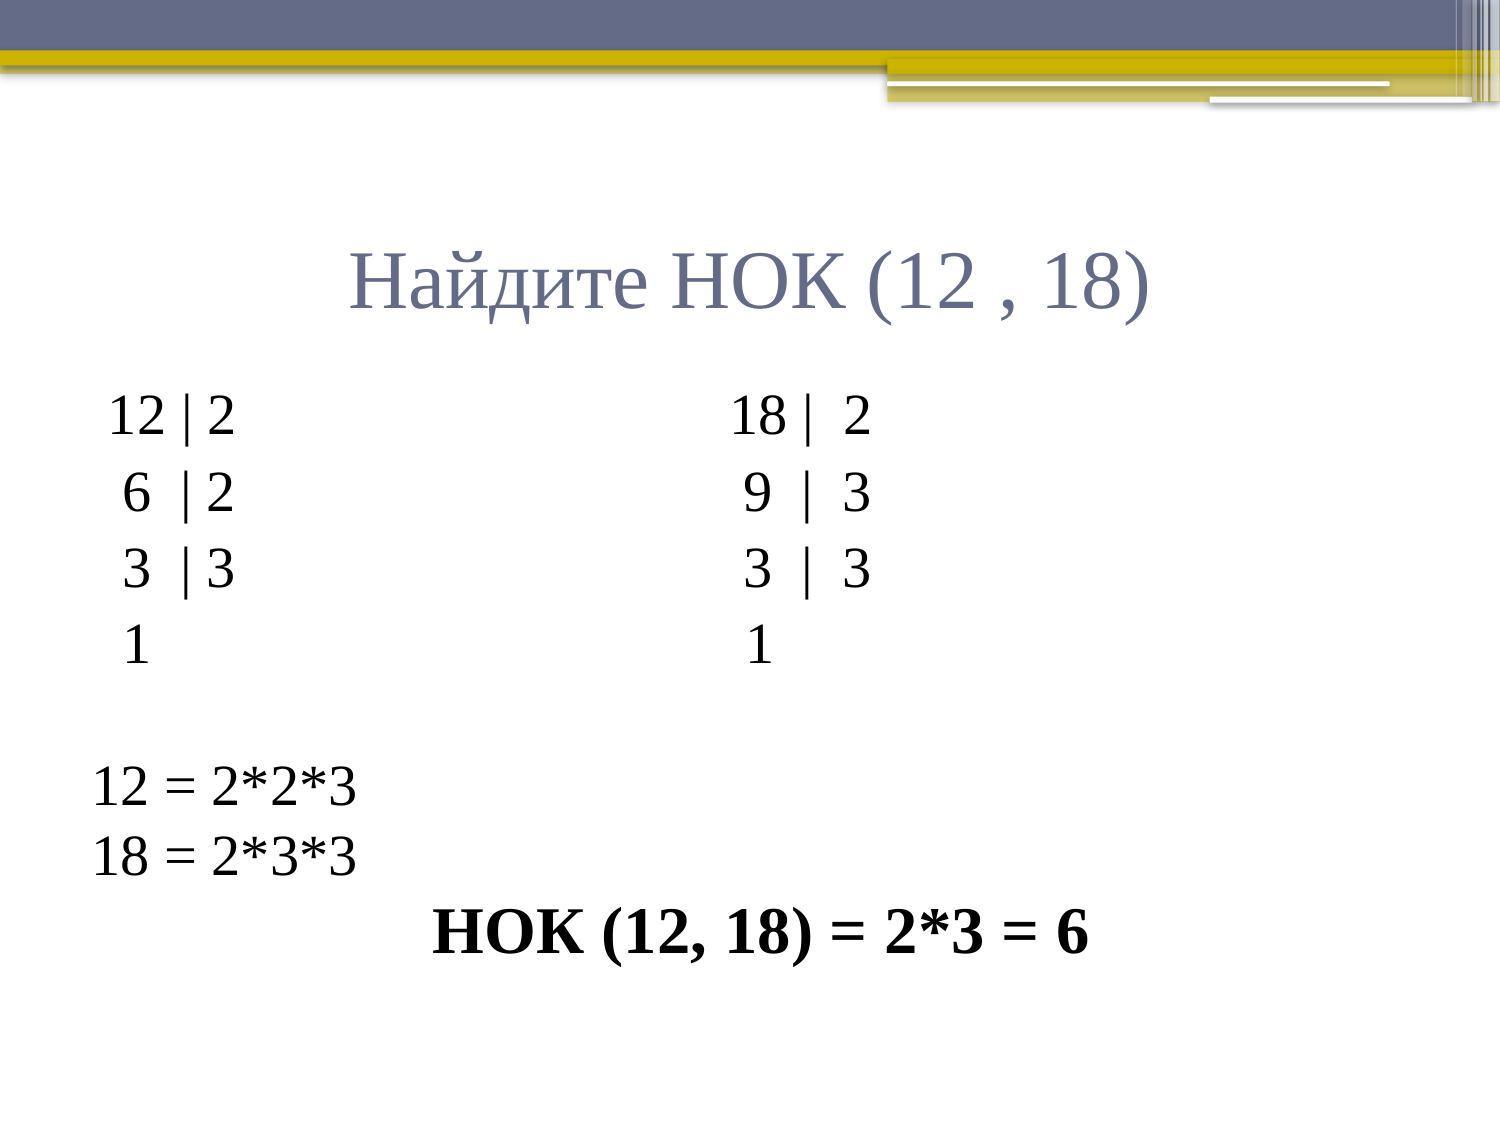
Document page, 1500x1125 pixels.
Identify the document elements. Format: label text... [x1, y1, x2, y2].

title Найдите НОК (12 , 18) [74, 187, 1426, 363]
list 12 | 2 18 | 2 6 | 2 9 | 3 3 | 3 3 | 3 1 1 [74, 368, 1400, 693]
text_box 12 = 2*2*3 18 = 2*3*3 НОК (12, 18) = 2*3 = 6 [76, 739, 1447, 975]
